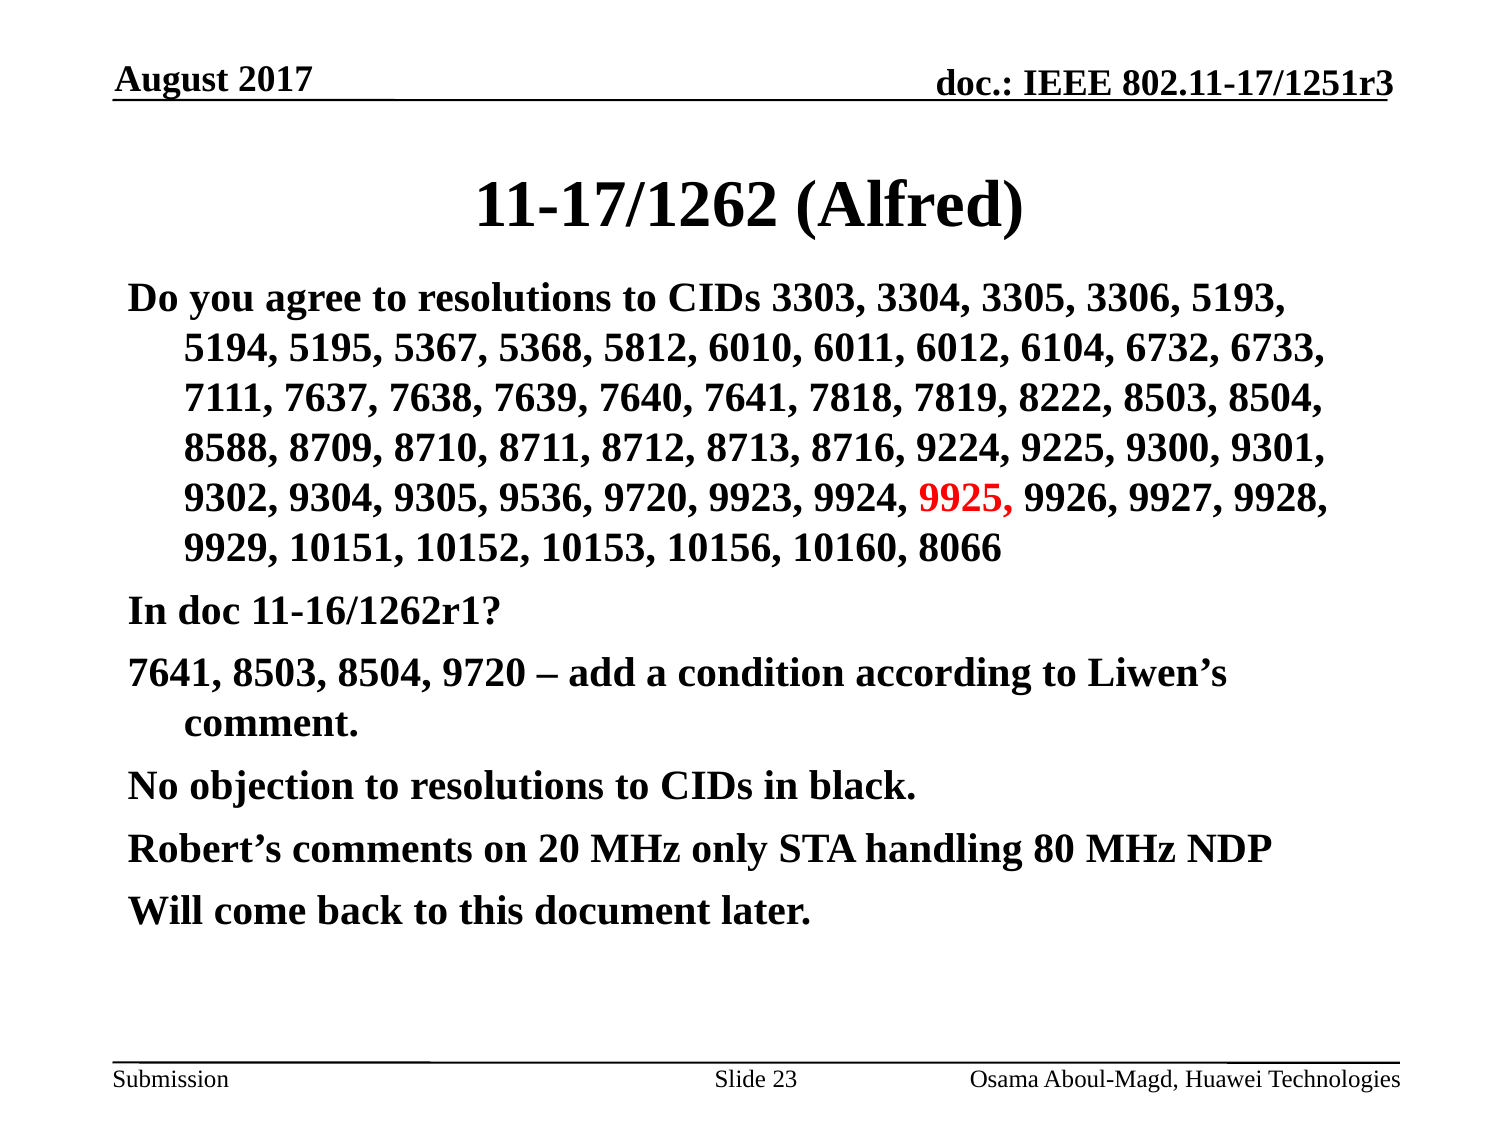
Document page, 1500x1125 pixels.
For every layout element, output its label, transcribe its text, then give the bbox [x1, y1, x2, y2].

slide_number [114, 54, 423, 100]
slide_number Slide 23 [712, 1061, 800, 1123]
list Do you agree to resolutions to CIDs 3303, 3304, 3305, 3306, 5193, 5194, 5195, 5367, 5368, 5812, 6010, 6011, 6012, 6104, 6732, 6733, 7111, 7637, 7638, 7639, 7640, 7641, 7818, 7819, 8222, 8503, 8504, 8588, 8709, 8710, 8711, 8712, 8713, 8716, 9224, 9225, 9300, 9301, 9302, 9304, 9305, 9536, 9720, 9923, 9924, 9925, 9926, 9927, 9928, 9929, 10151, 10152, 10153, 10156, 10160, 8066 In doc 11-16/1262r1? 7641, 8503, 8504, 9720 – add a condition according to Liwen’s comment. No objection to resolutions to CIDs in black. Robert’s comments on 20 MHz only STA handling 80 MHz NDP Will come back to this document later. [112, 262, 1388, 938]
title 11-17/1262 (Alfred) [112, 112, 1388, 262]
footer Osama Aboul-Magd, Huawei Technologies [878, 1061, 1402, 1093]
